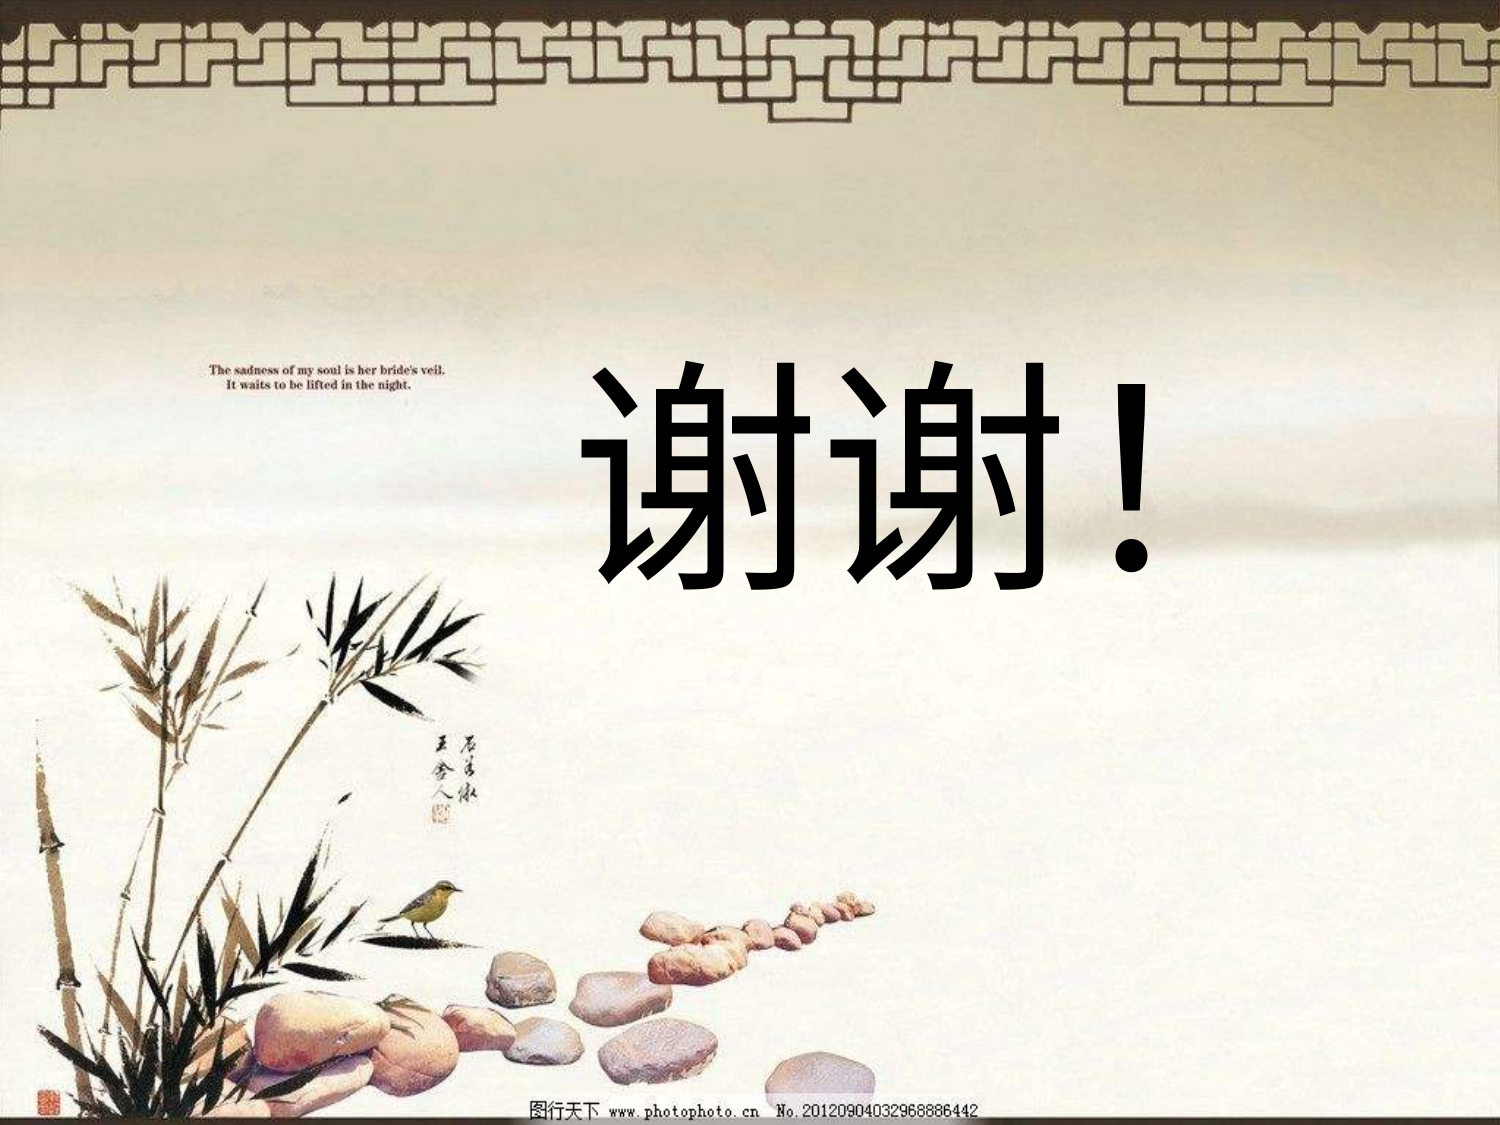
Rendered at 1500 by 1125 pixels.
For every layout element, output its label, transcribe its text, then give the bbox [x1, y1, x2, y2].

picture [0, 0, 1500, 1125]
list 谢谢！ [555, 314, 1500, 1057]
